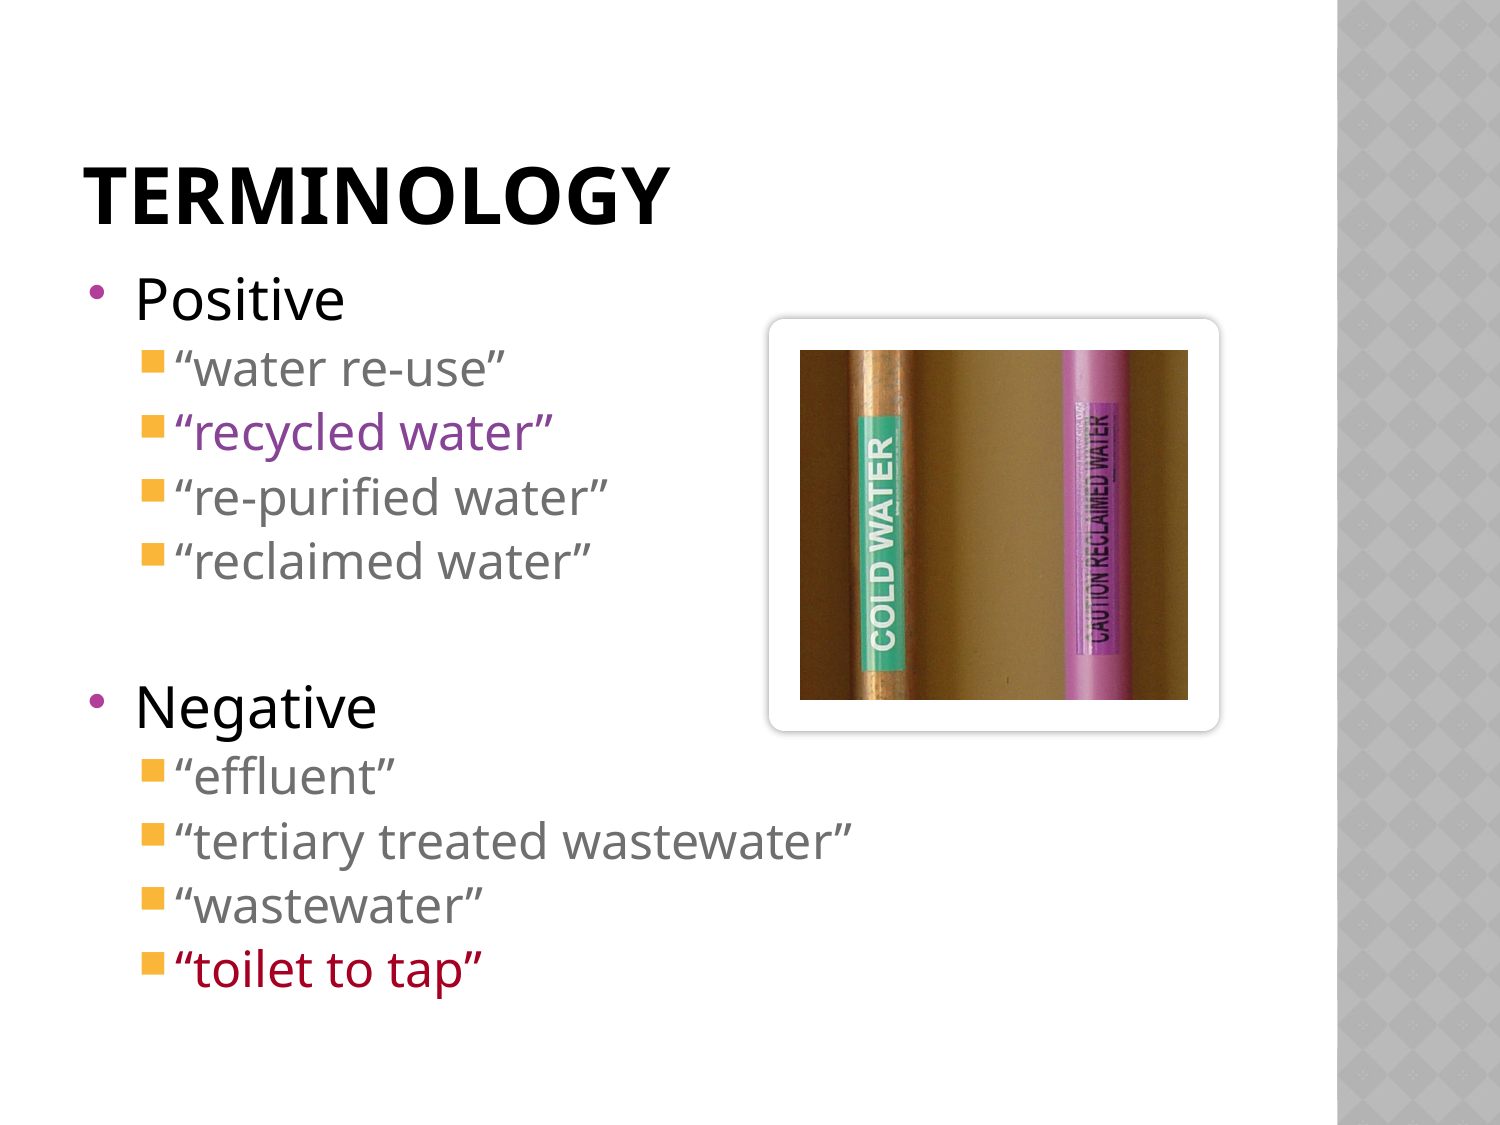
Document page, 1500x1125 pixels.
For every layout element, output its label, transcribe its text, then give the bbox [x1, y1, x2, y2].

title Terminology [75, 52, 1263, 240]
list Positive “water re-use” “recycled water” “re-purified water” “reclaimed water” Negative “effluent” “tertiary treated wastewater” “wastewater” “toilet to tap” [75, 262, 1425, 1075]
picture [799, 349, 1188, 701]
